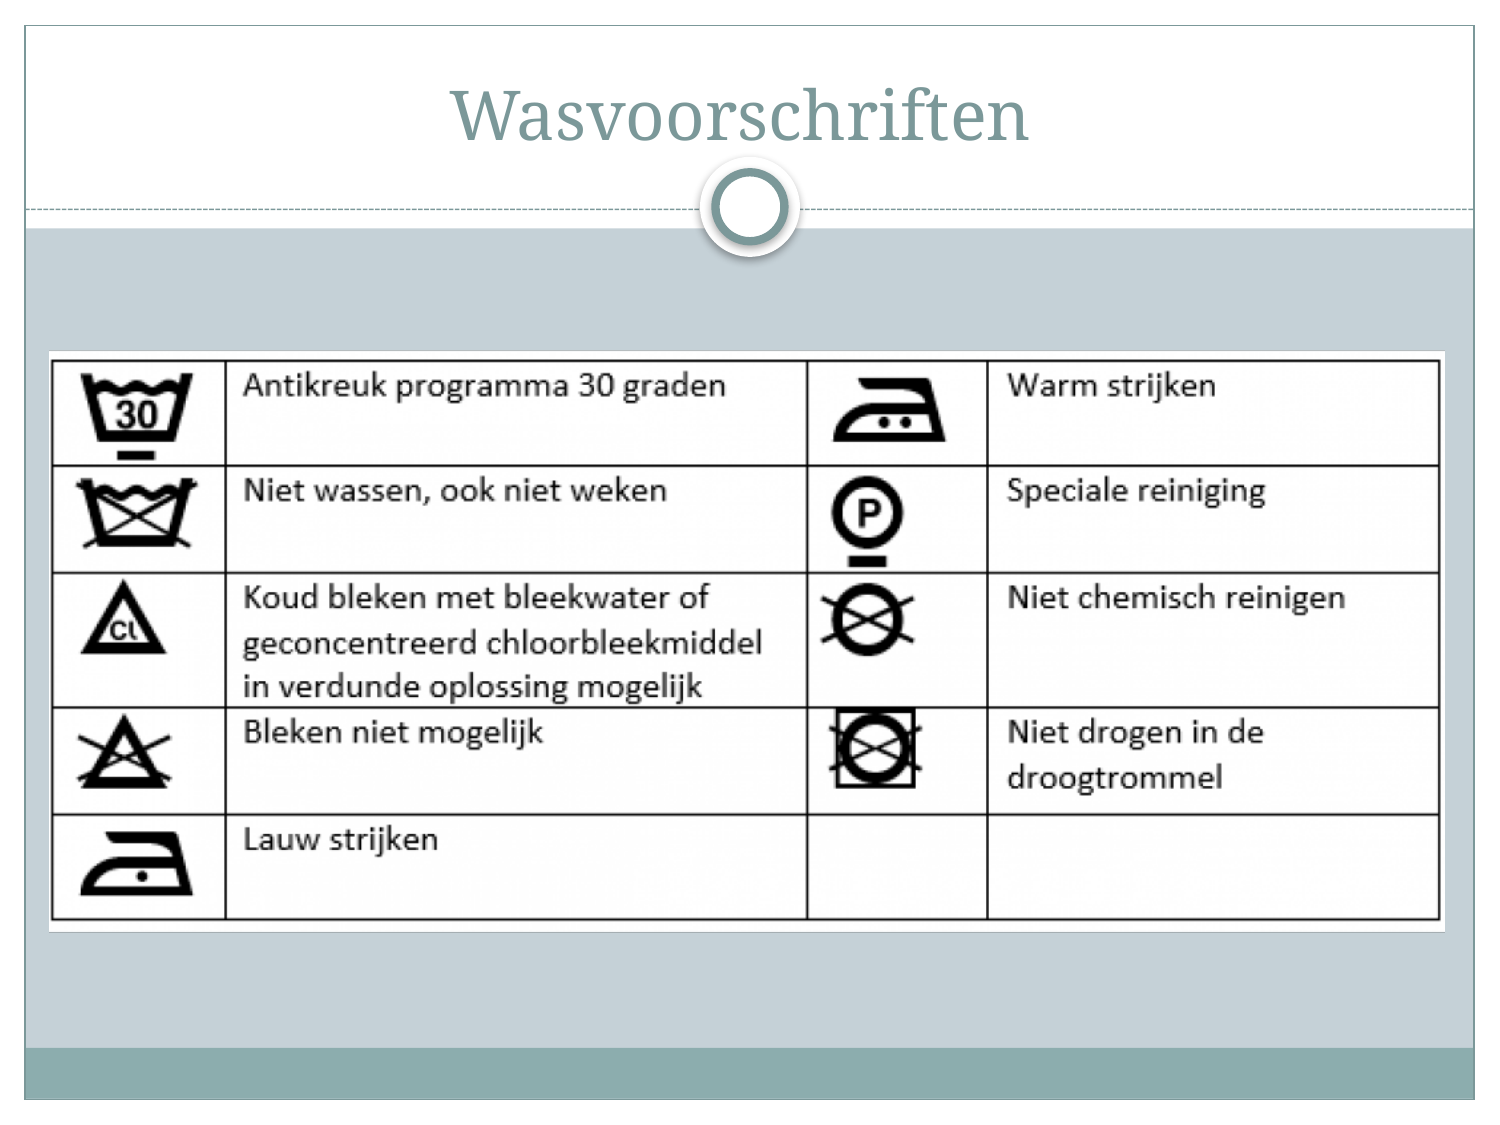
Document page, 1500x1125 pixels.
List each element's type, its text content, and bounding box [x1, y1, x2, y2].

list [49, 279, 1445, 972]
title Wasvoorschriften [49, 37, 1450, 162]
